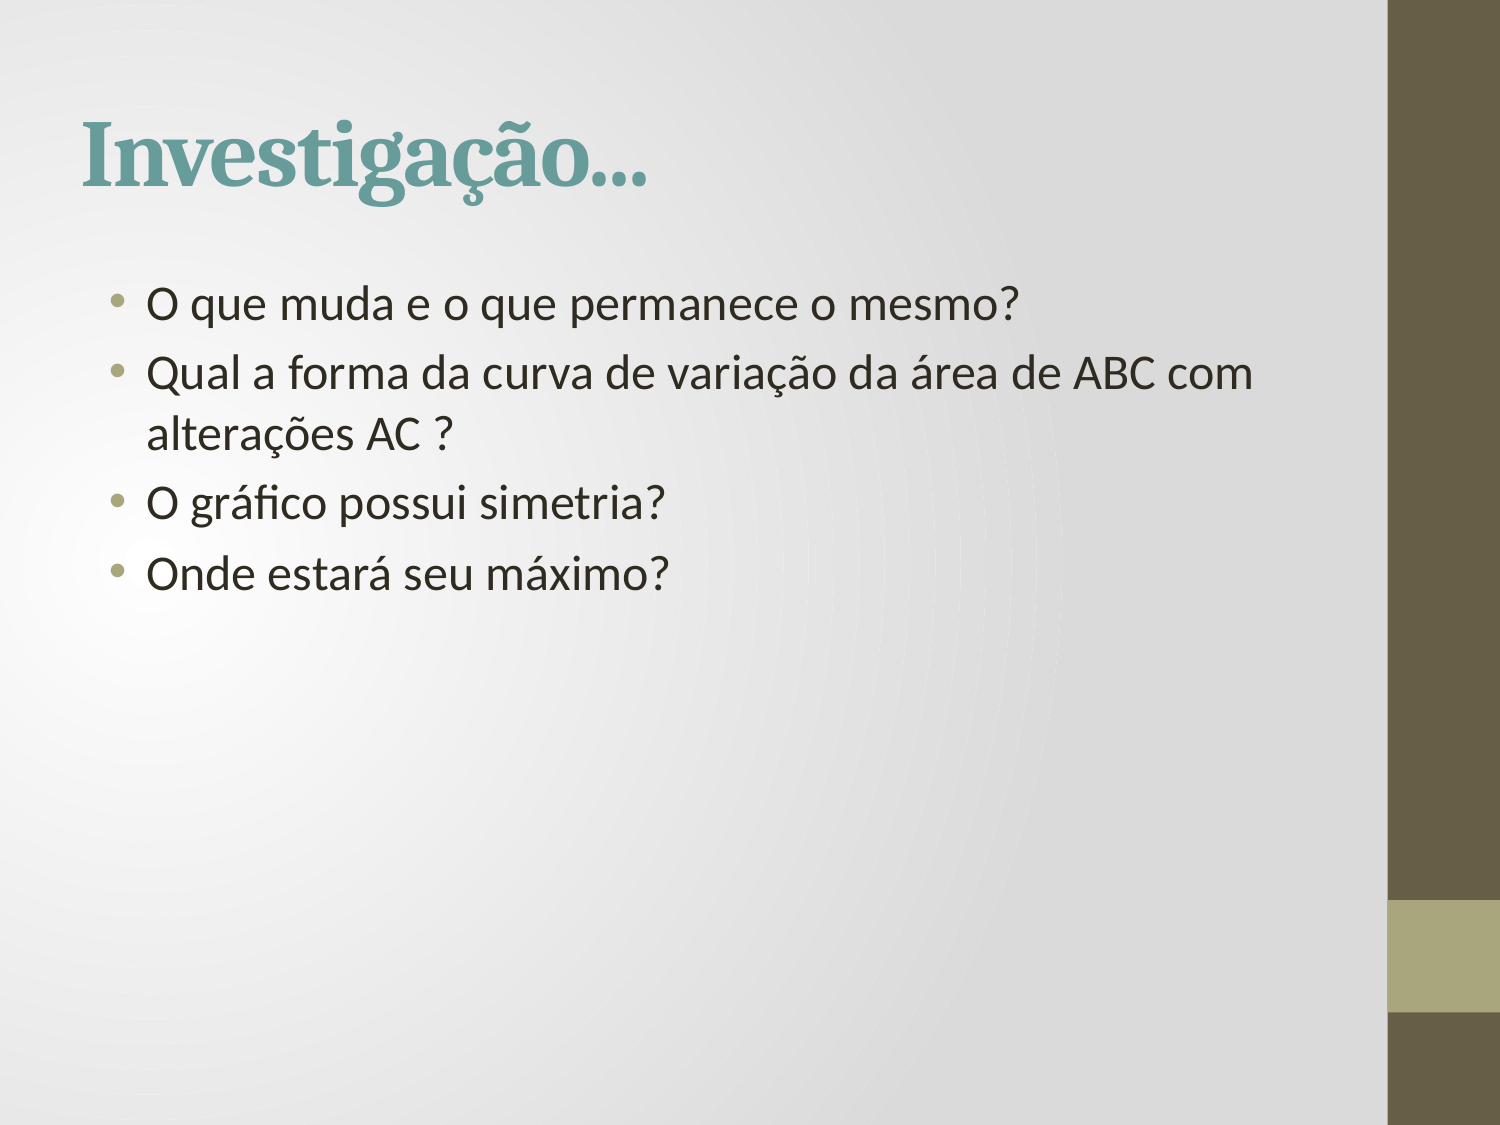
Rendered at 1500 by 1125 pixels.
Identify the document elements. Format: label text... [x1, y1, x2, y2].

list O que muda e o que permanece o mesmo? Qual a forma da curva de variação da área de ABC com alterações AC ? O gráfico possui simetria? Onde estará seu máximo? [75, 262, 1325, 1050]
title Investigação... [64, 54, 1315, 243]
